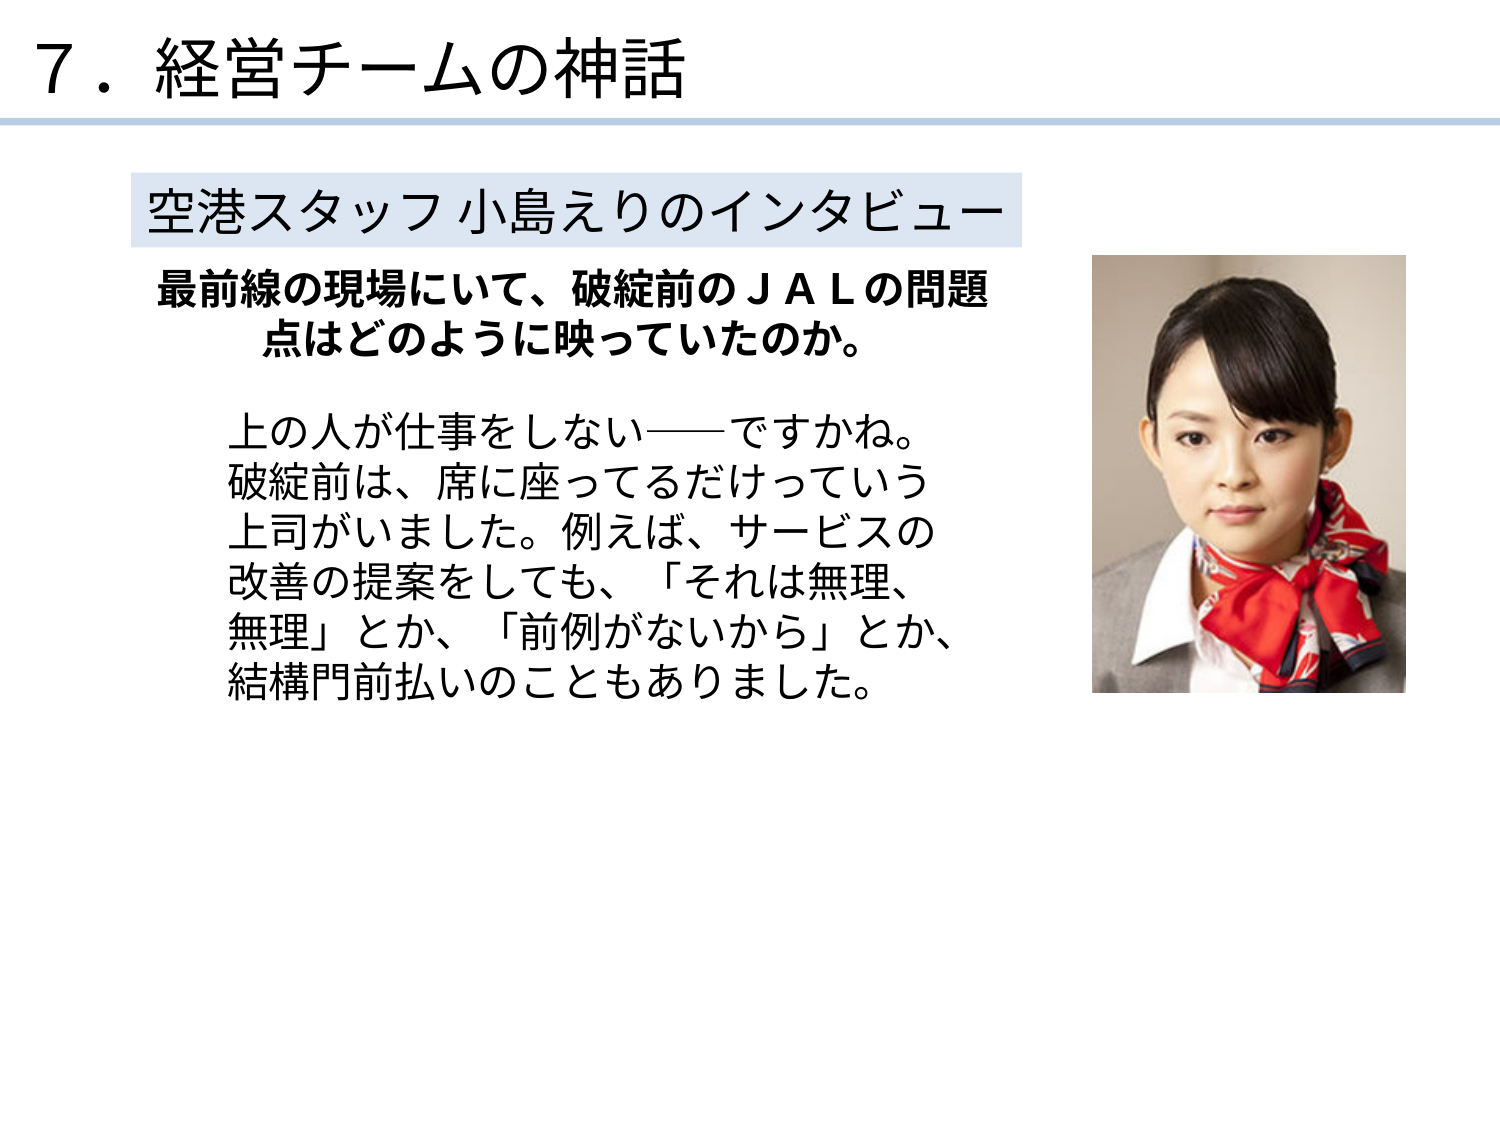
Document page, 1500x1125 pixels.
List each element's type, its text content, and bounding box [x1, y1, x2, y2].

text_box 最前線の現場にいて、破綻前のＪＡＬの問題点はどのように映っていたのか。 [135, 255, 1010, 371]
text_box 上の人が仕事をしない――ですかね。破綻前は、席に座ってるだけっていう上司がいました。例えば、サービスの改善の提案をしても、「それは無理、無理」とか、「前例がないから」とか、結構門前払いのこともありました。 [212, 397, 963, 713]
picture [1092, 255, 1406, 693]
text_box ７．経営チームの神話 [6, 19, 702, 114]
text_box [0, 116, 1500, 127]
text_box [112, 385, 987, 446]
text_box 空港スタッフ 小島えりのインタビュー [131, 172, 1023, 248]
